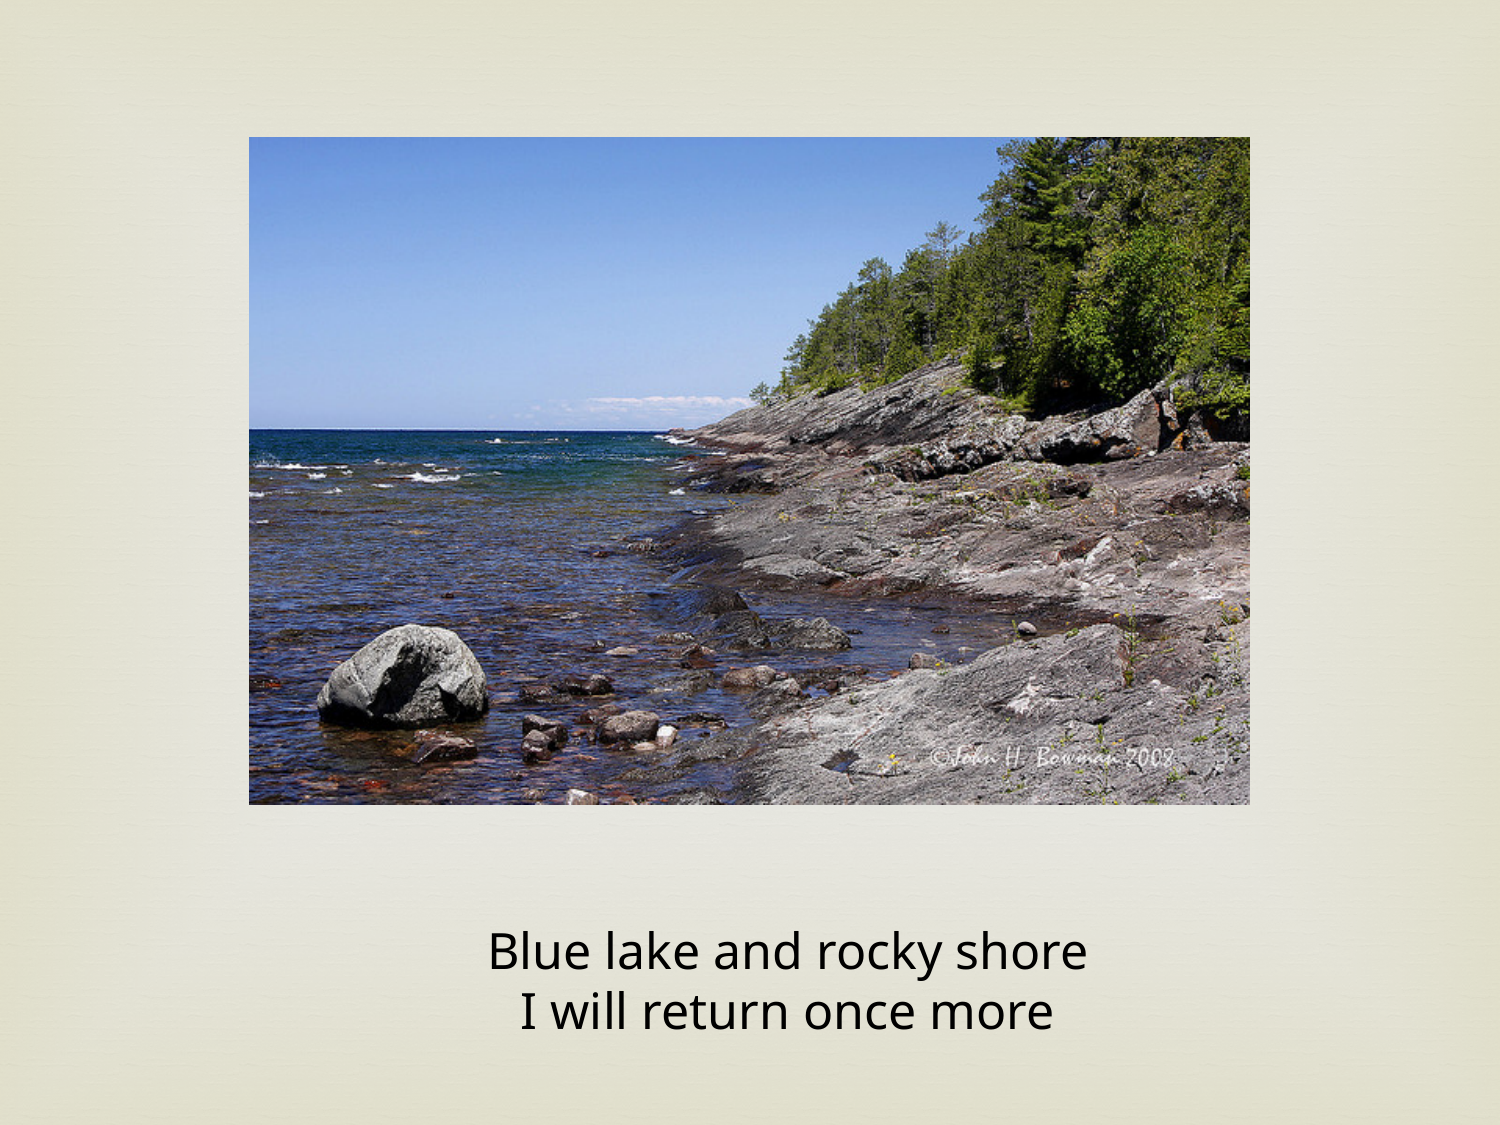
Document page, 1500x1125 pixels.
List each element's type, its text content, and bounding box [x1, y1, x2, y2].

picture [249, 136, 1251, 806]
text_box Blue lake and rocky shore I will return once more [312, 912, 1264, 1048]
